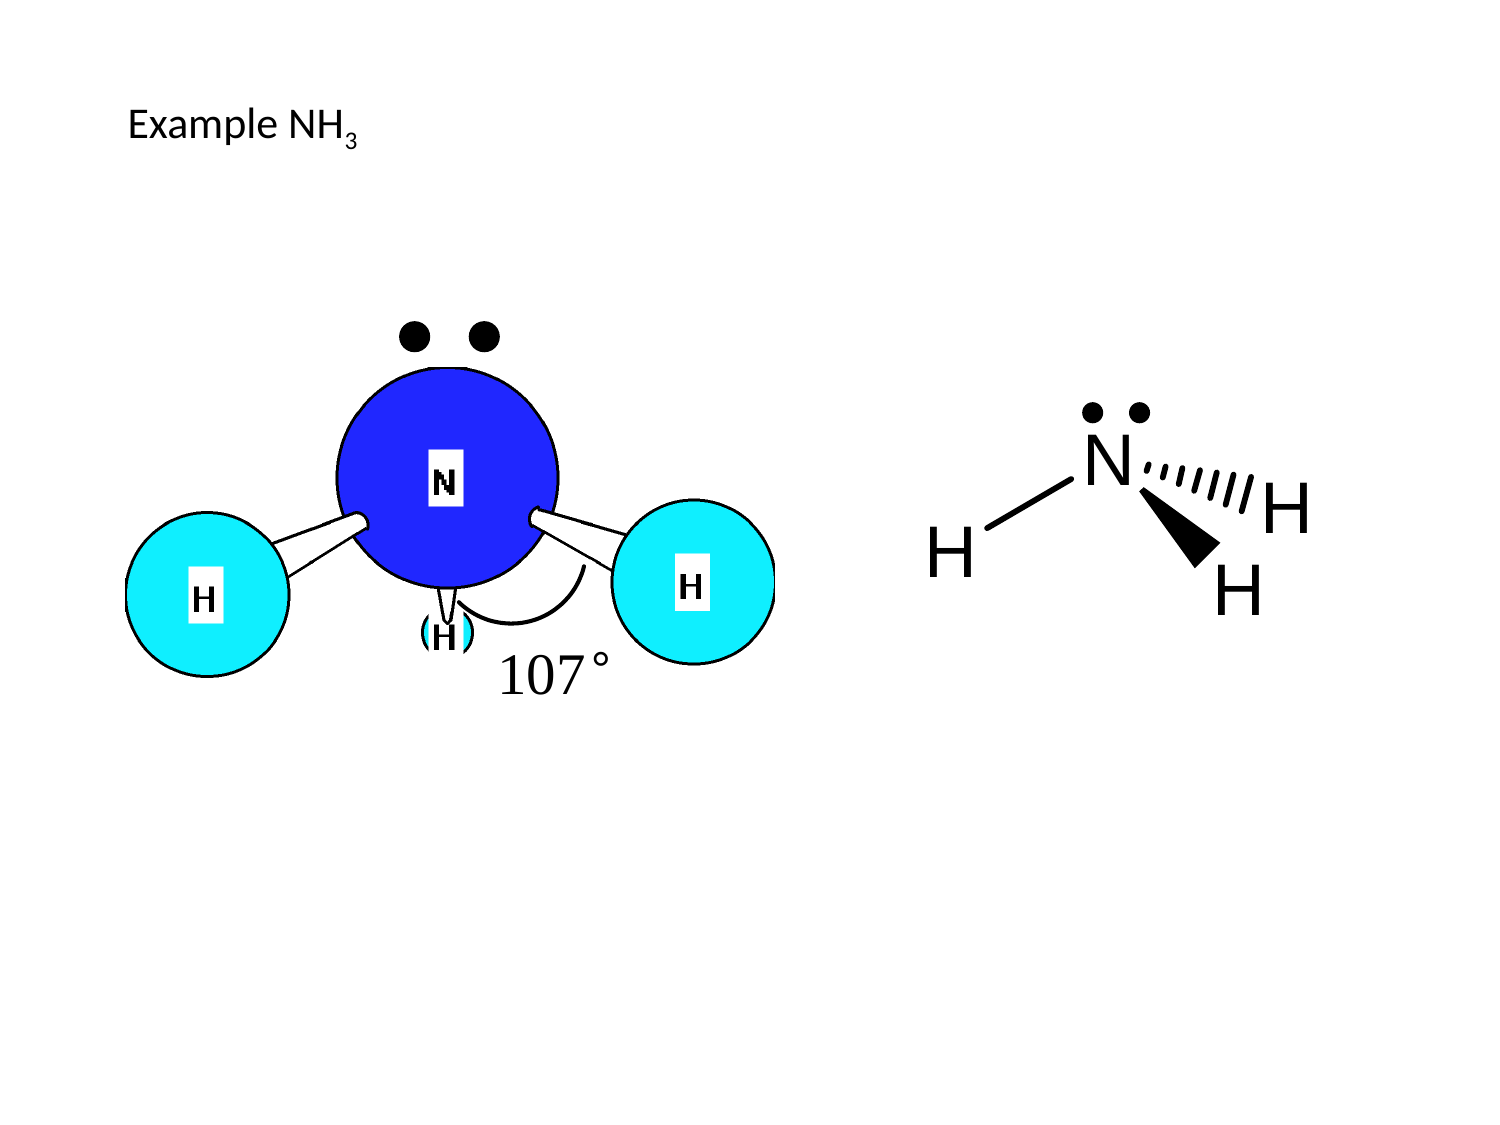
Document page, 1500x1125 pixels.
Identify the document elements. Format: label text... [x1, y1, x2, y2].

title Example NH3 [112, 87, 1388, 163]
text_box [124, 312, 776, 708]
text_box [924, 387, 1313, 616]
